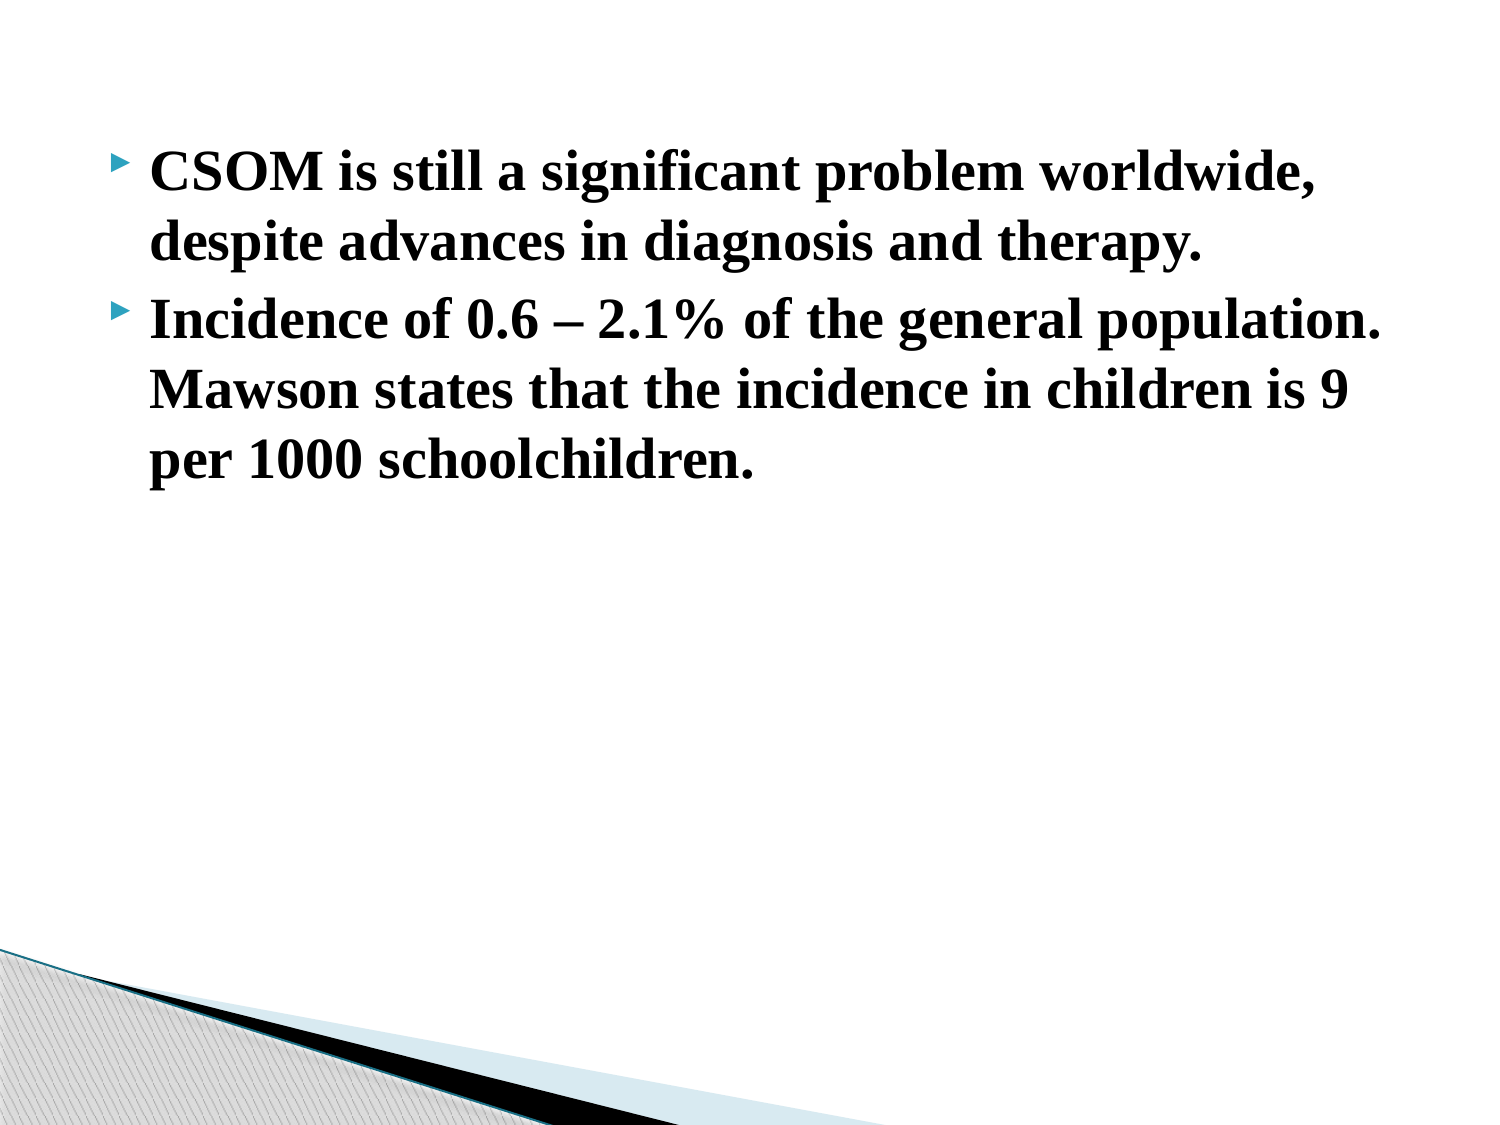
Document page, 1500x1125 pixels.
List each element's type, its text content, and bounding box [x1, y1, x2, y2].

list CSOM is still a significant problem worldwide, despite advances in diagnosis and therapy. Incidence of 0.6 – 2.1% of the general population. Mawson states that the incidence in children is 9 per 1000 schoolchildren. [75, 125, 1425, 1000]
